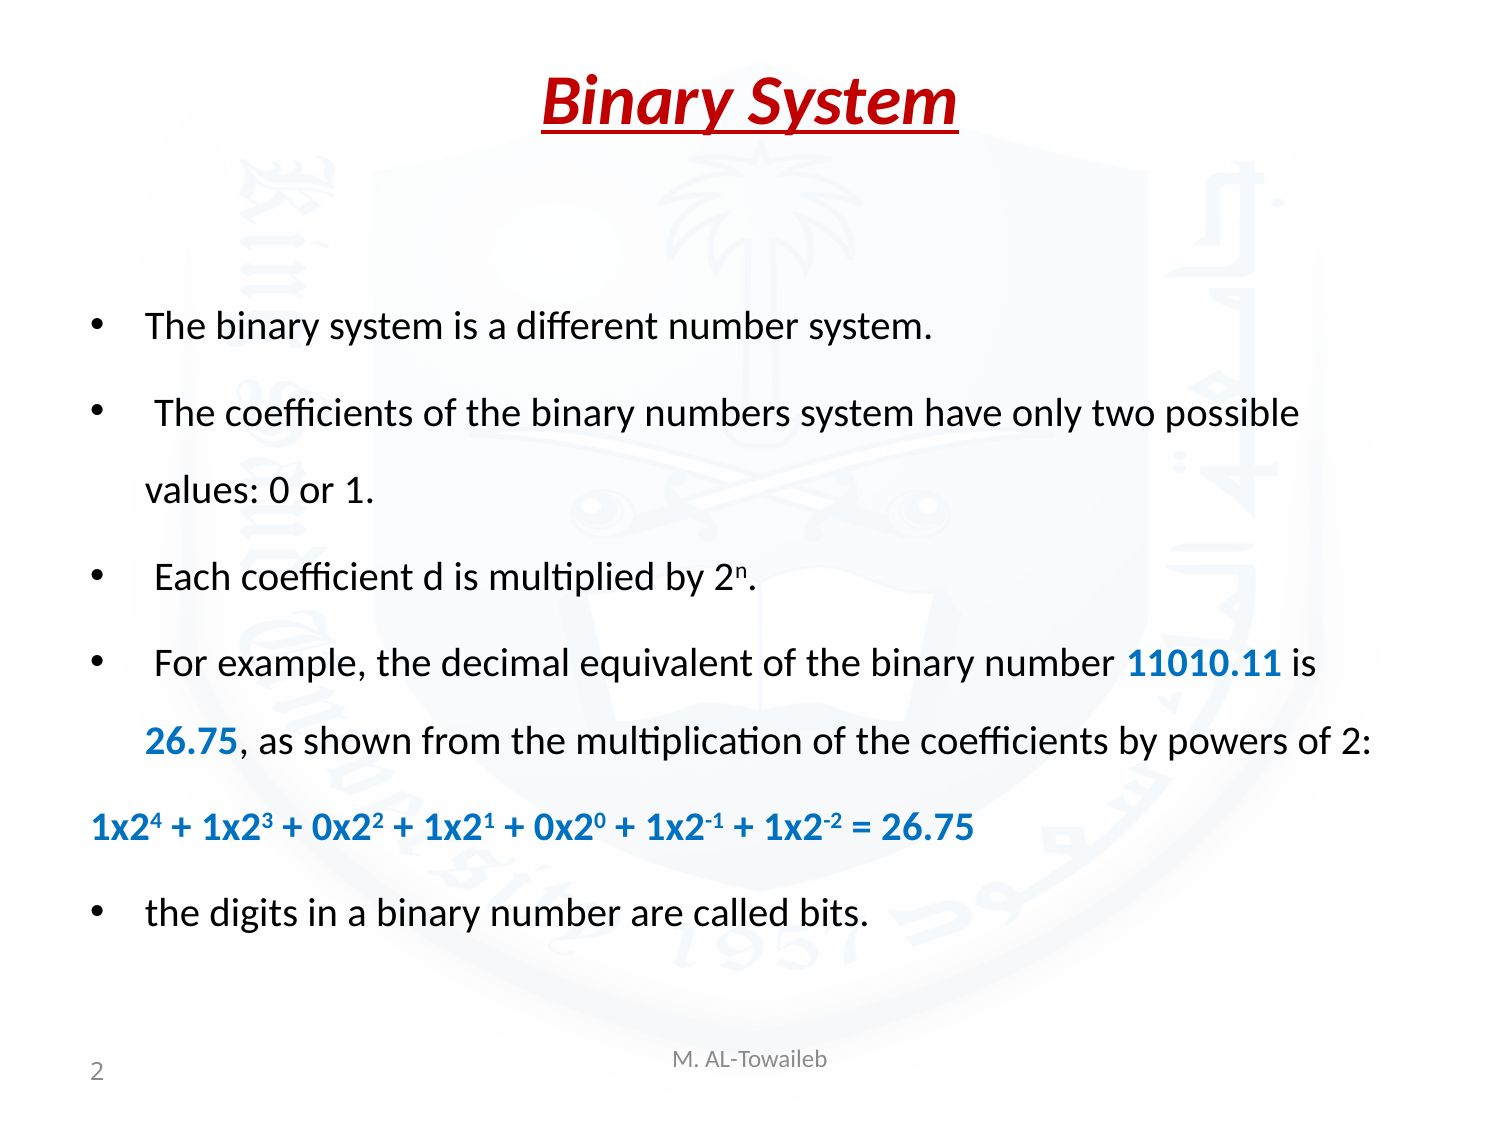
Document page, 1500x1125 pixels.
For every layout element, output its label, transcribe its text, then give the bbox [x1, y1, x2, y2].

footer M. AL-Towaileb [512, 1042, 988, 1103]
slide_number 2 [75, 1042, 425, 1103]
list The binary system is a different number system. The coefficients of the binary numbers system have only two possible values: 0 or 1. Each coefficient d is multiplied by 2n. For example, the decimal equivalent of the binary number 11010.11 is 26.75, as shown from the multiplication of the coefficients by powers of 2: 1x24 + 1x23 + 0x22 + 1x21 + 0x20 + 1x2-1 + 1x2-2 = 26.75 the digits in a binary number are called bits. [75, 262, 1425, 1005]
title Binary System [75, 45, 1425, 233]
